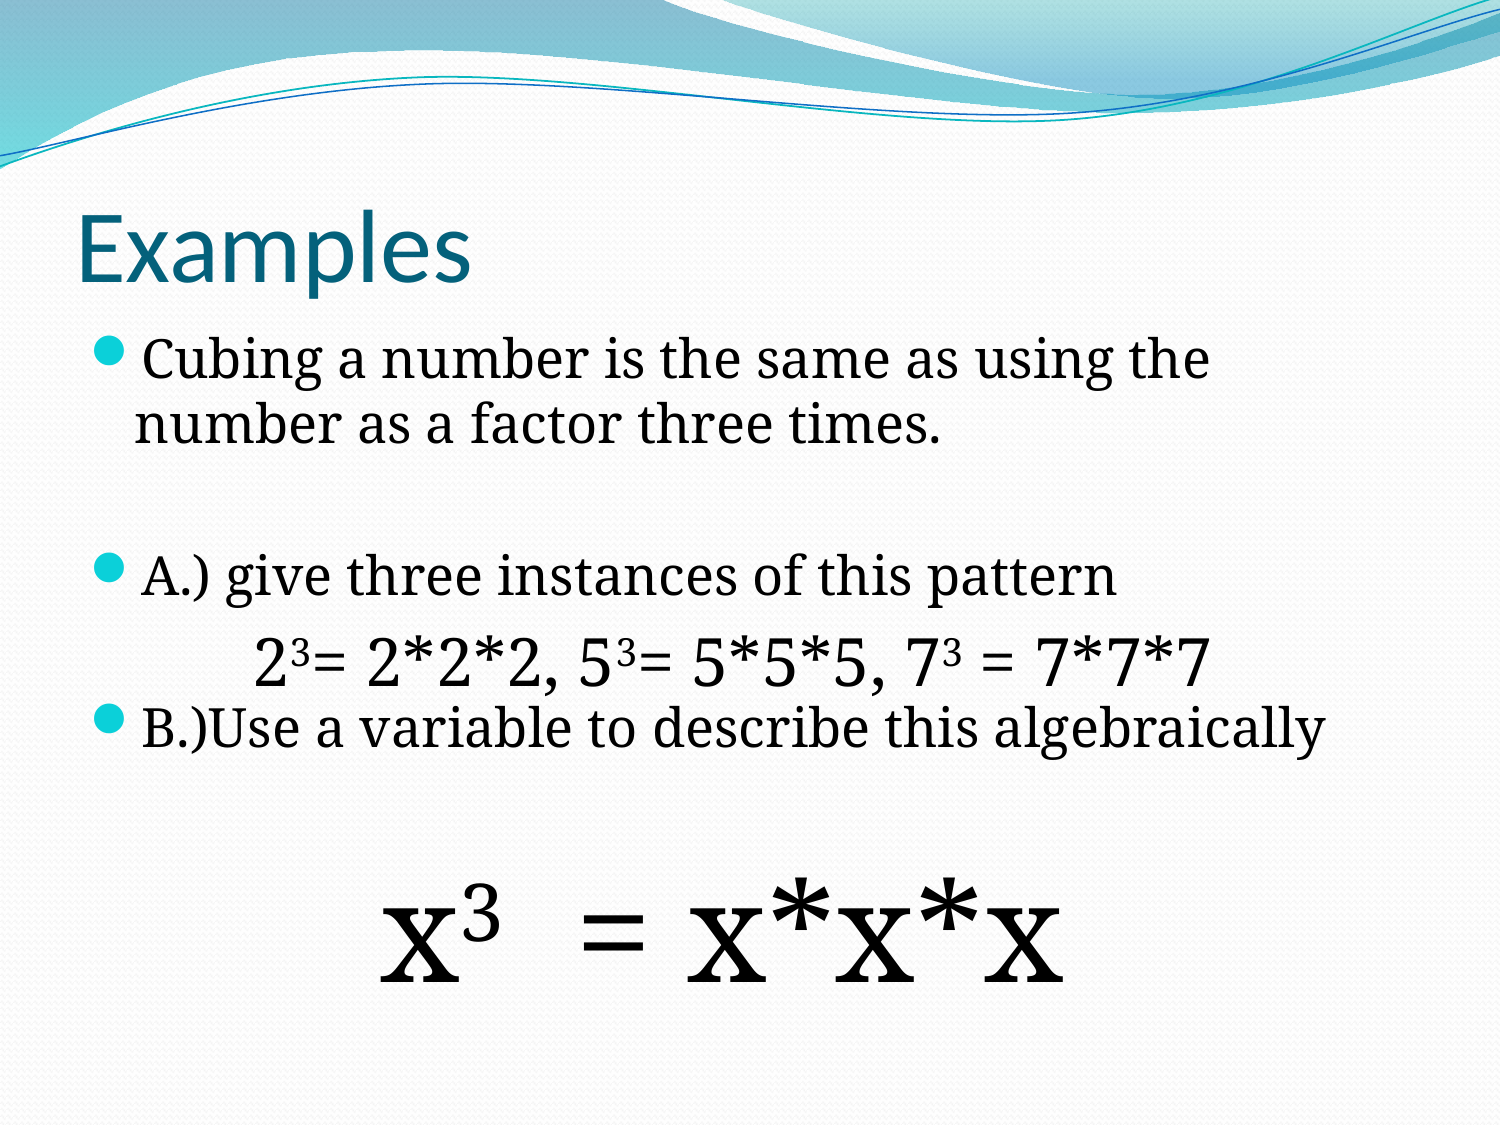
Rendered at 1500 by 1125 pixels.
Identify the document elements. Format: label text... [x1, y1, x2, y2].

text_box 23= 2*2*2, 53= 5*5*5, 73 = 7*7*7 [237, 612, 1400, 708]
text_box x3 = x*x*x [365, 837, 1079, 1018]
title Examples [75, 115, 1425, 303]
list Cubing a number is the same as using the number as a factor three times. A.) give three instances of this pattern B.)Use a variable to describe this algebraically [75, 317, 1425, 1038]
